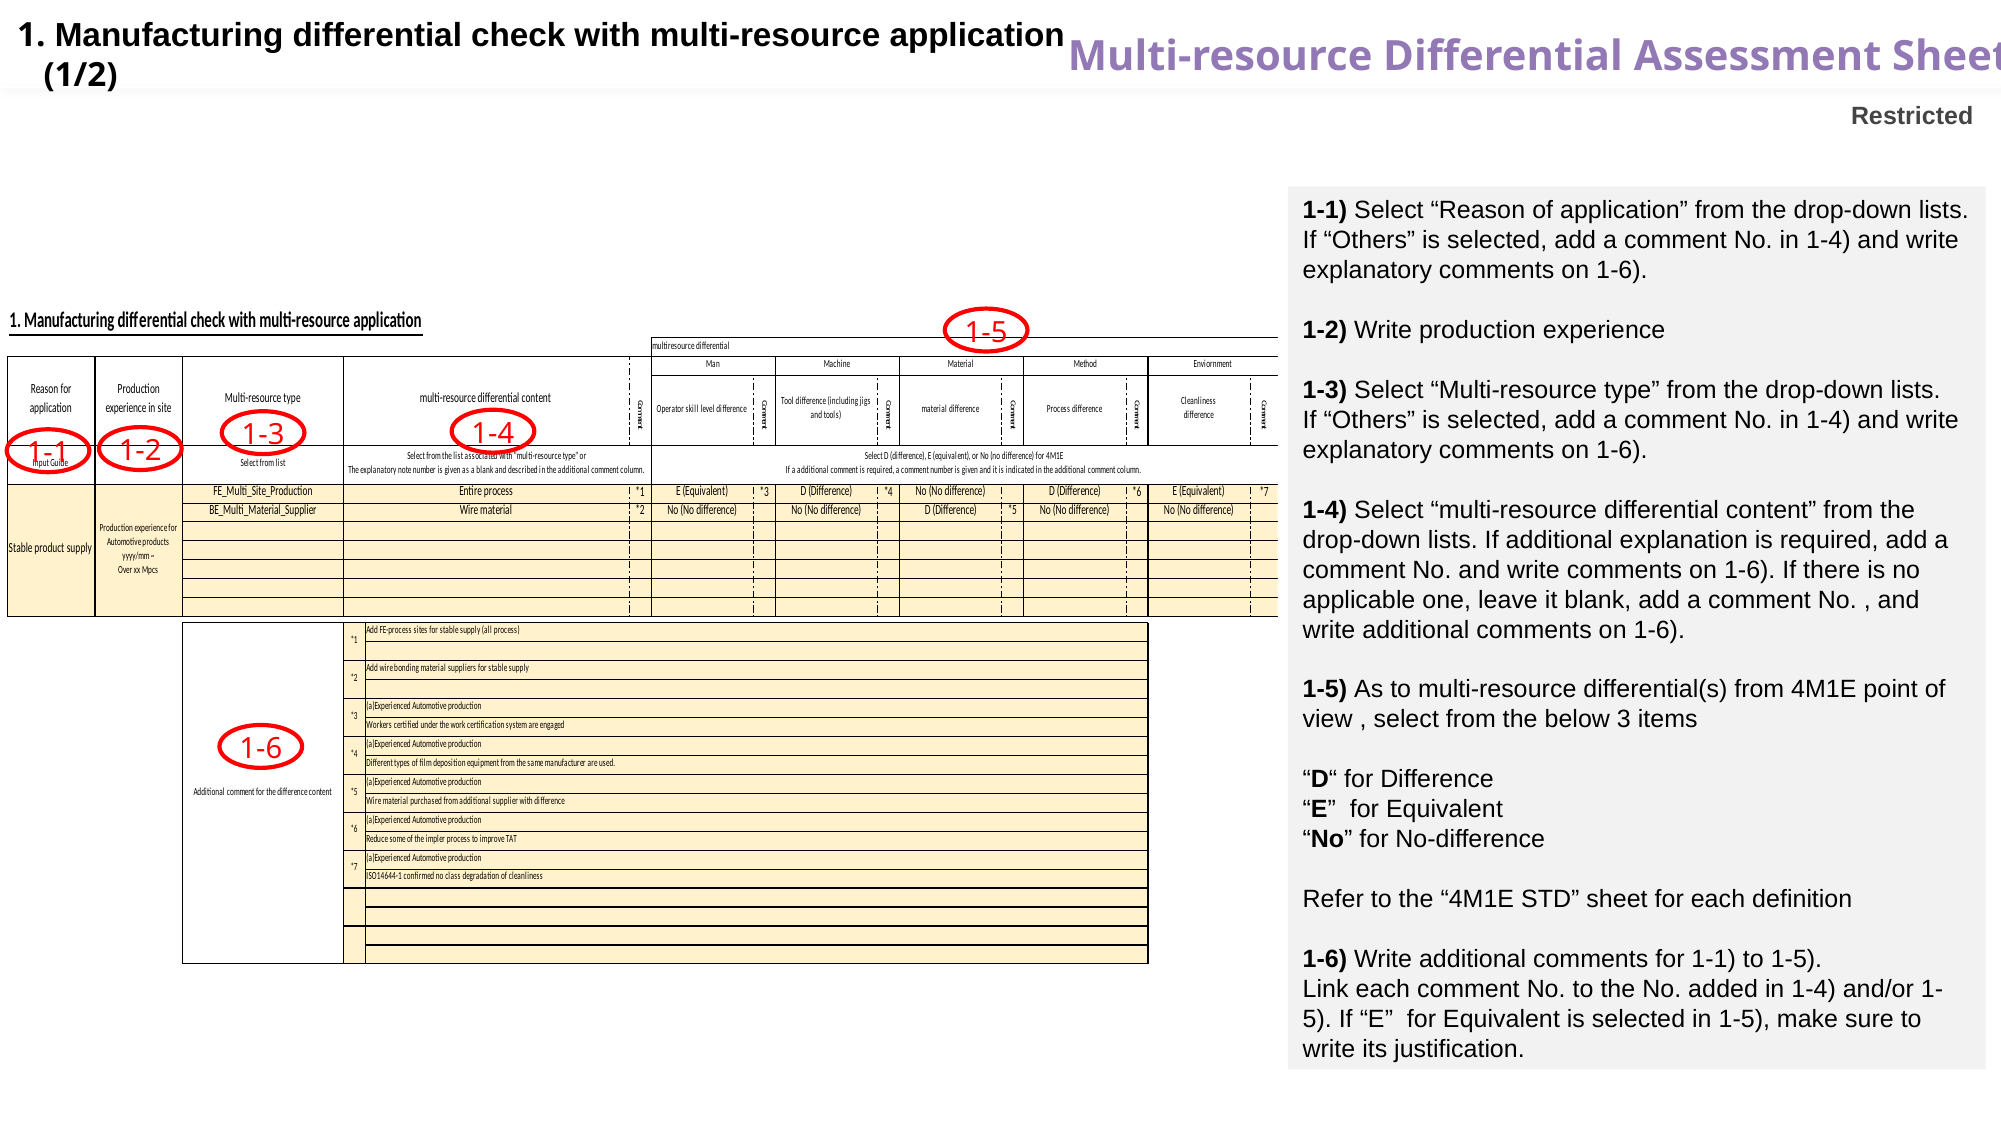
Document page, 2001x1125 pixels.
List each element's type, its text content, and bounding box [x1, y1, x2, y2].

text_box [219, 722, 303, 773]
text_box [451, 406, 535, 458]
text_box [6, 426, 90, 477]
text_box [221, 408, 305, 459]
text_box 1. Manufacturing differential check with multi-resource application (1/2) [2, 5, 1253, 101]
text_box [944, 305, 1028, 357]
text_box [98, 424, 182, 475]
text_box 1-1) Select “Reason of application” from the drop-down lists. If “Others” is selected, add a comment No. in 1-4) and write explanatory comments on 1-6). 1-2) Write production experience 1-3) Select “Multi-resource type” from the drop-down lists. If “Others” is selected, add a comment No. in 1-4) and write explanatory comments on 1-6). 1-4) Select “multi-resource differential content” from the drop-down lists. If additional explanation is required, add a comment No. and write comments on 1-6). If there is no applicable one, leave it blank, add a comment No. , and write additional comments on 1-6). 1-5) As to multi-resource differential(s) from 4M1E point of view , select from the below 3 items “D“ for Difference “E” for Equivalent “No” for No-difference Refer to the “4M1E STD” sheet for each definition 1-6) Write additional comments for 1-1) to 1-5). Link each comment No. to the No. added in 1-4) and/or 1-5). If “E” for Equivalent is selected in 1-5), make sure to write its justification. [1287, 186, 1986, 1070]
picture [0, 308, 1279, 965]
text_box Restricted [1829, 92, 1989, 137]
